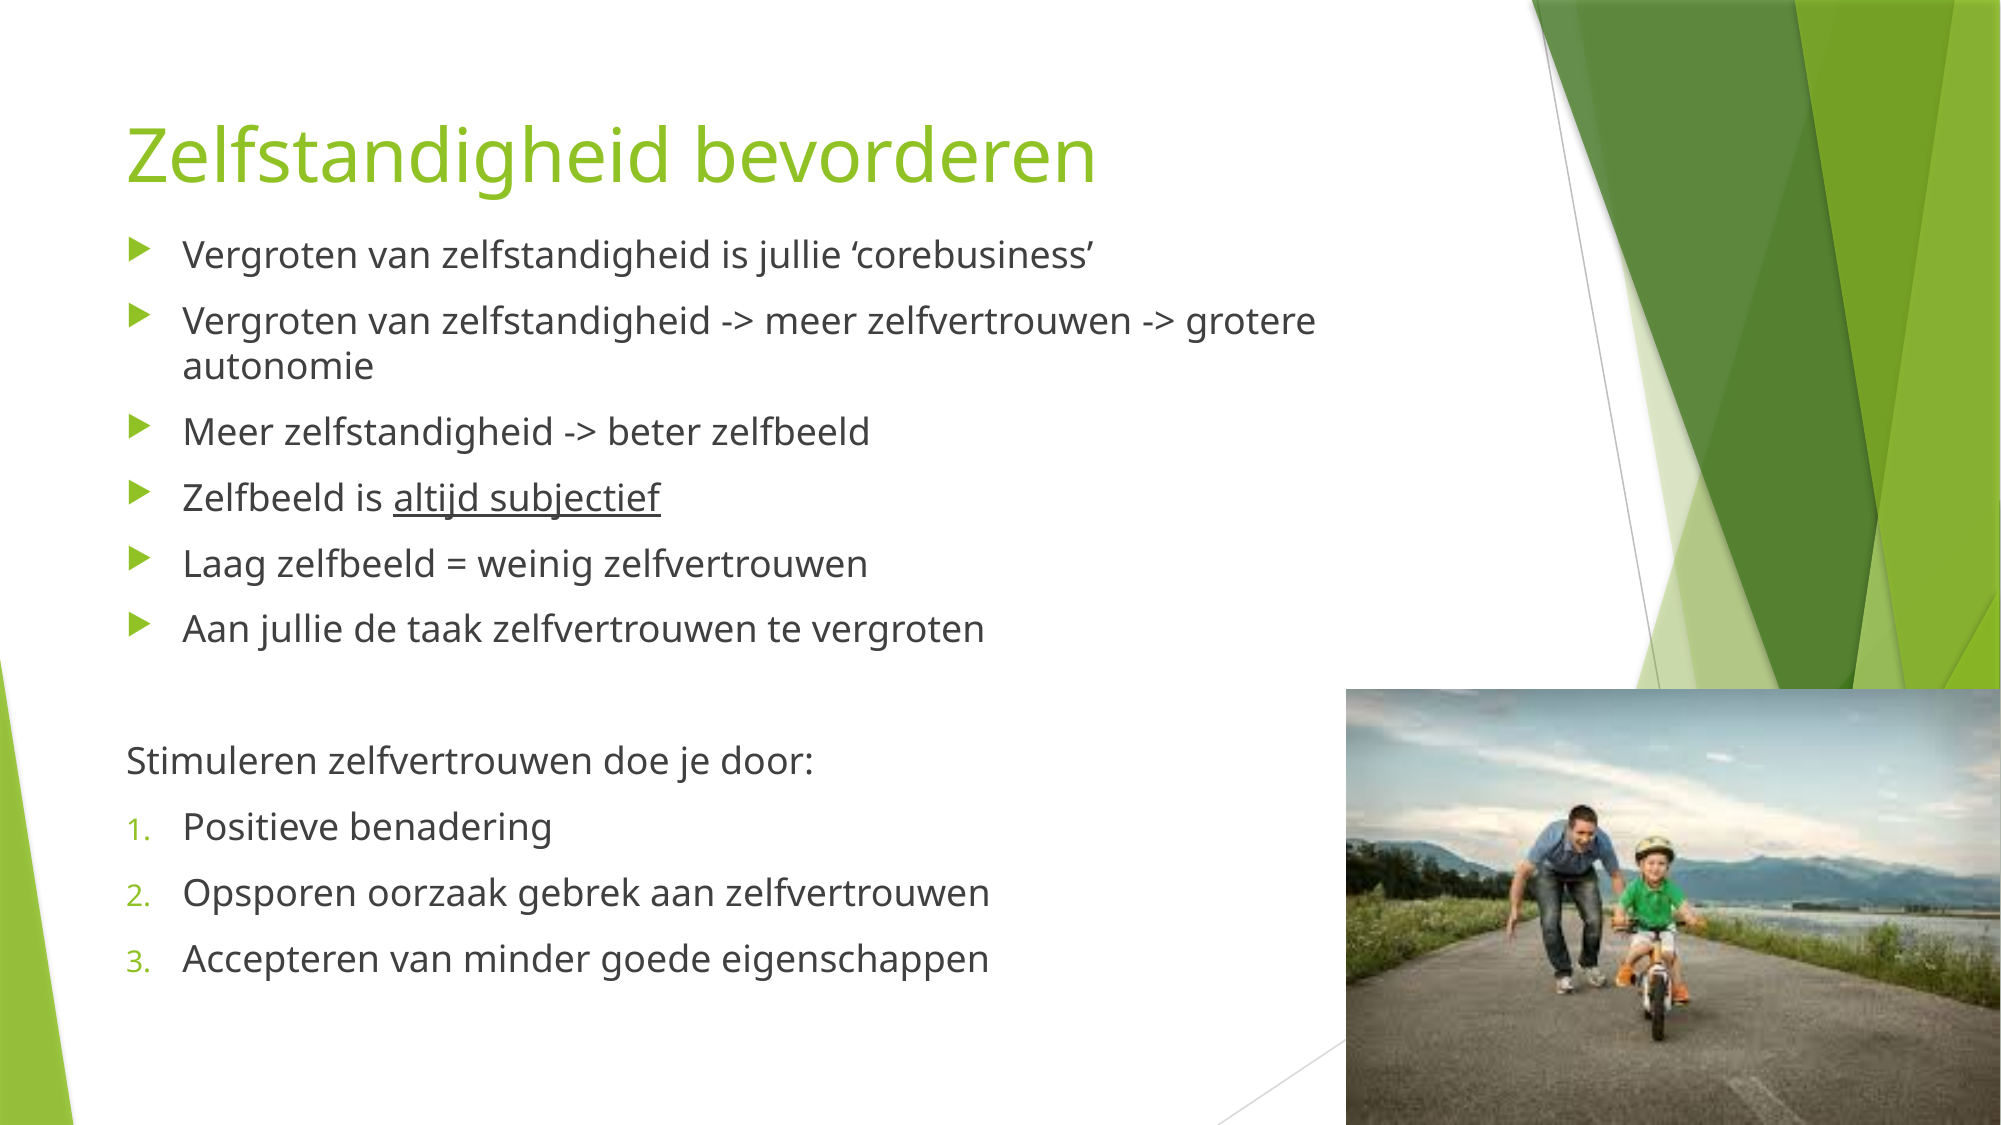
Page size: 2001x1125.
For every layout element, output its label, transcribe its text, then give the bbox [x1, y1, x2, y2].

title Zelfstandigheid bevorderen [111, 99, 1522, 223]
list Vergroten van zelfstandigheid is jullie ‘corebusiness’ Vergroten van zelfstandigheid -> meer zelfvertrouwen -> grotere autonomie Meer zelfstandigheid -> beter zelfbeeld Zelfbeeld is altijd subjectief Laag zelfbeeld = weinig zelfvertrouwen Aan jullie de taak zelfvertrouwen te vergroten Stimuleren zelfvertrouwen doe je door: Positieve benadering Opsporen oorzaak gebrek aan zelfvertrouwen Accepteren van minder goede eigenschappen [111, 223, 1522, 1104]
picture [1345, 689, 2000, 1125]
